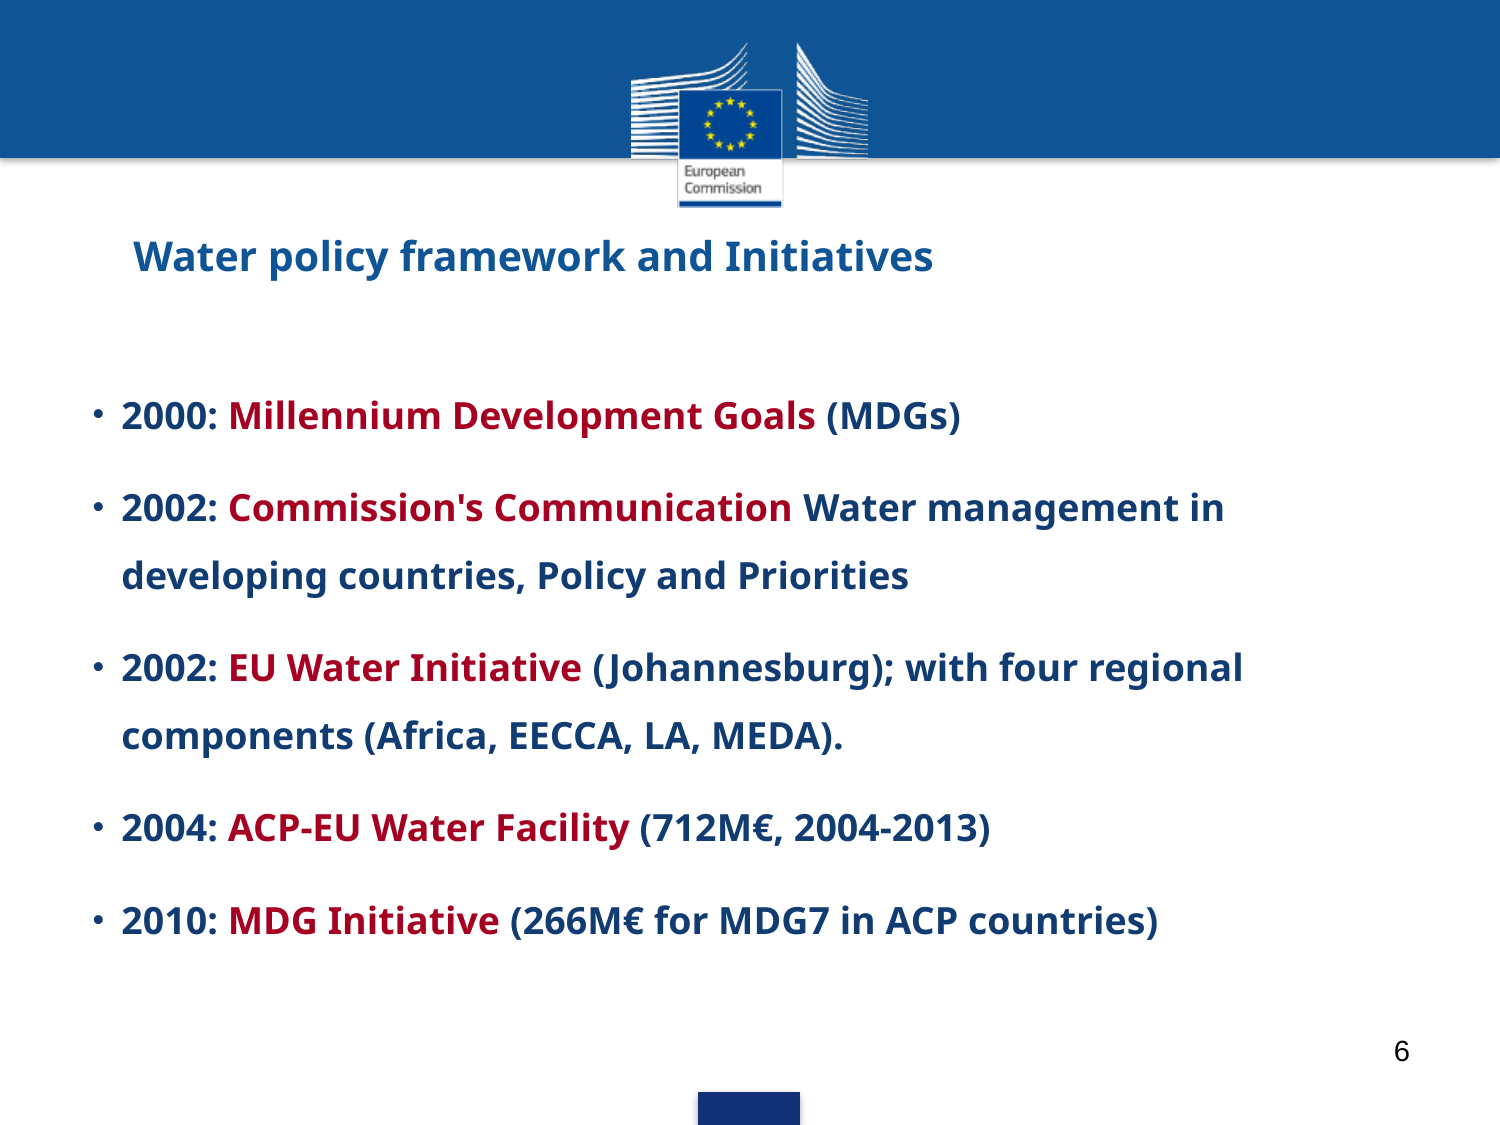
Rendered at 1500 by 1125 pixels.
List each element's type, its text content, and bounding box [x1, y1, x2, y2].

list 2000: Millennium Development Goals (MDGs) 2002: Commission's Communication Water management in developing countries, Policy and Priorities 2002: EU Water Initiative (Johannesburg); with four regional components (Africa, EECCA, LA, MEDA). 2004: ACP-EU Water Facility (712M€, 2004-2013) 2010: MDG Initiative (266M€ for MDG7 in ACP countries) [76, 361, 1427, 977]
picture [631, 42, 868, 208]
title Water policy framework and Initiatives [64, 220, 1415, 291]
slide_number 6 [1074, 1024, 1425, 1103]
